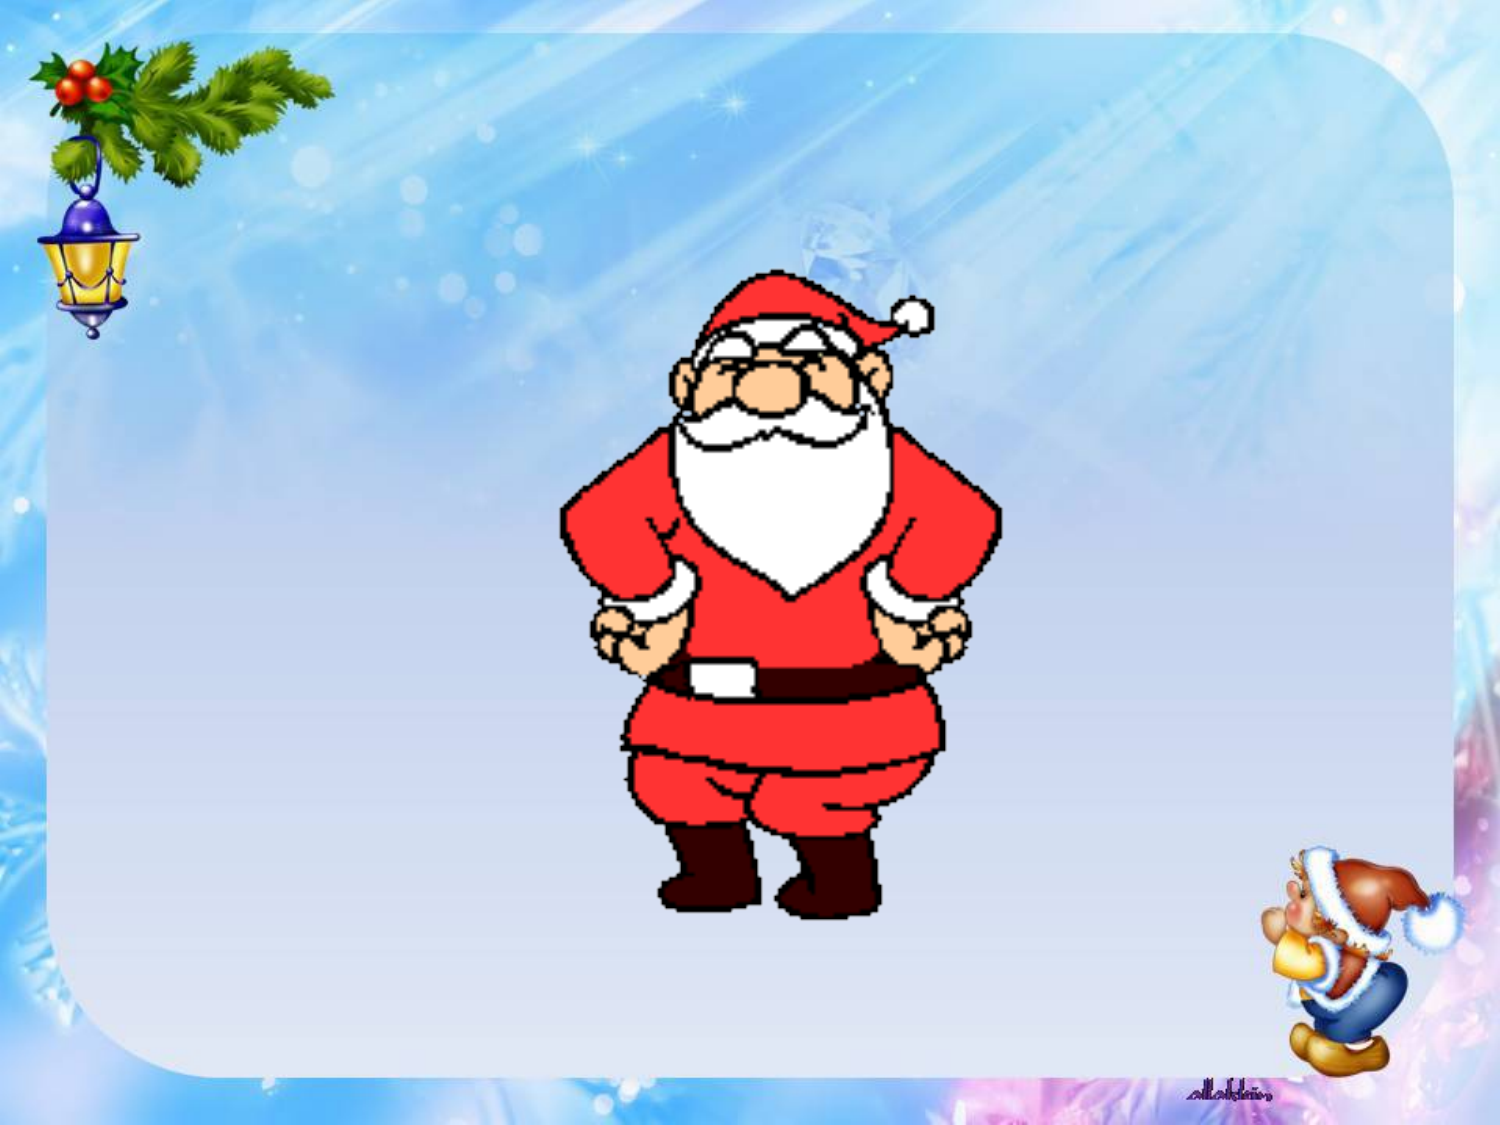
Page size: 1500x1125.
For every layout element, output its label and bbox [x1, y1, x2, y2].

list [478, 219, 1068, 929]
picture [0, 0, 1500, 1125]
